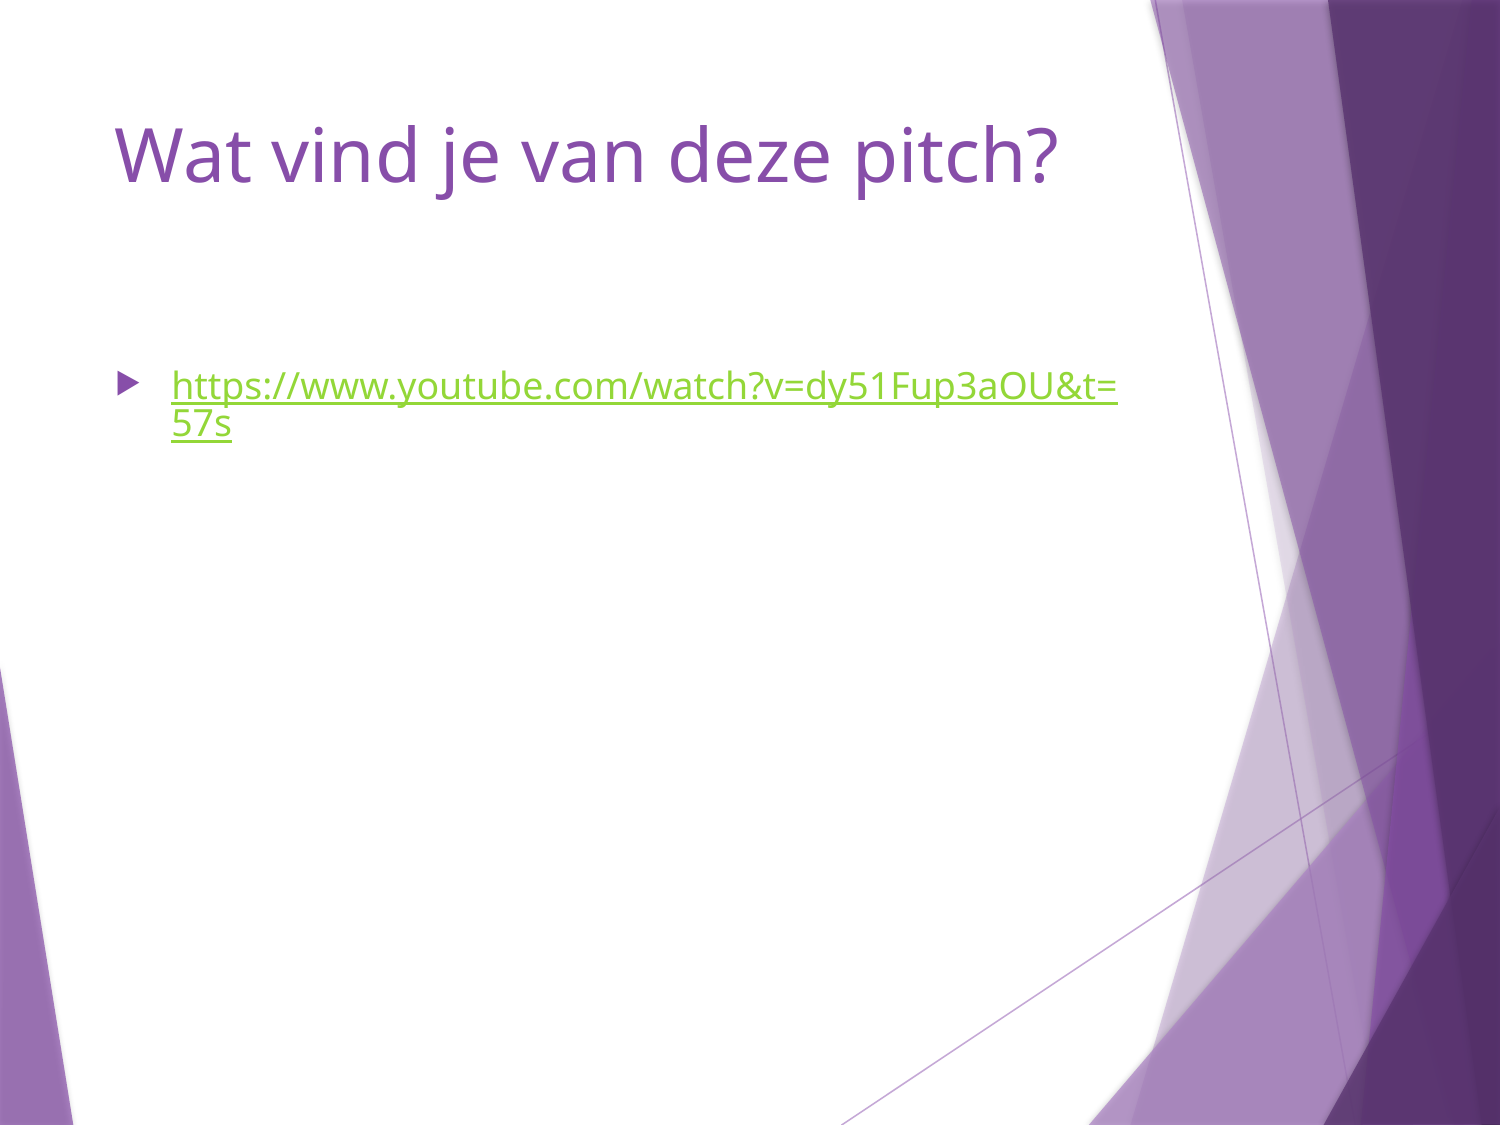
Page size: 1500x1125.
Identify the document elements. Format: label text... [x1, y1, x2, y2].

list https://www.youtube.com/watch?v=dy51Fup3aOU&t=57s [99, 354, 1142, 992]
title Wat vind je van deze pitch? [99, 99, 1142, 317]
